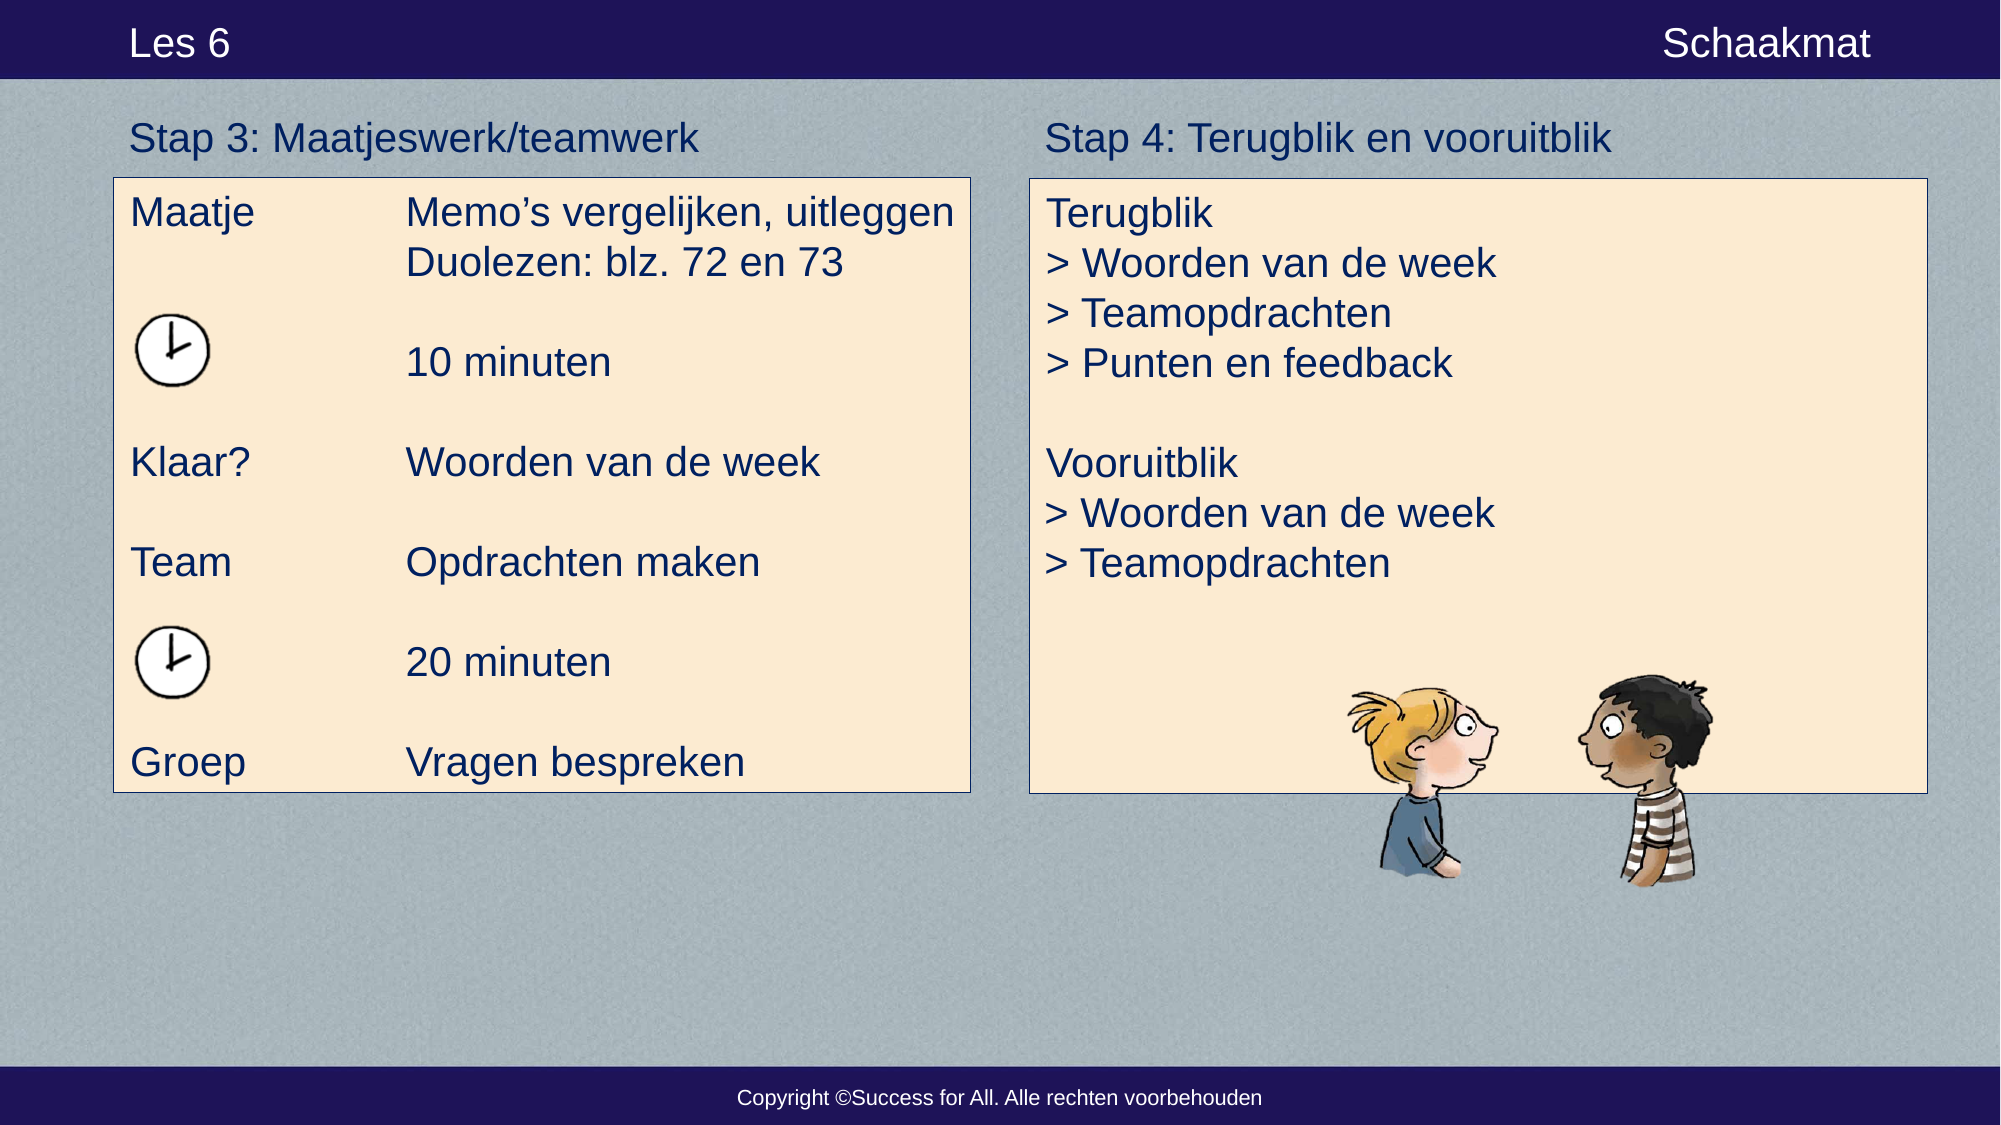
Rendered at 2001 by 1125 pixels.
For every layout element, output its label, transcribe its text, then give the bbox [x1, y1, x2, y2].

text_box Les 6 [114, 8, 354, 73]
text_box Maatje Memo’s vergelijken, uitleggen Duolezen: blz. 72 en 73 10 minuten Klaar? Woorden van de week Team Opdrachten maken 20 minuten Groep Vragen bespreken [113, 177, 971, 793]
text_box Copyright ©Success for All. Alle rechten voorbehouden [0, 1076, 2000, 1125]
text_box Terugblik > Woorden van de week > Teamopdrachten > Punten en feedback Vooruitblik > Woorden van de week > Teamopdrachten [1029, 178, 1928, 794]
text_box Stap 3: Maatjeswerk/teamwerk [114, 103, 907, 169]
picture [0, 0, 2001, 1125]
text_box Schaakmat [999, 8, 1886, 73]
text_box Stap 4: Terugblik en vooruitblik [1029, 103, 1822, 169]
